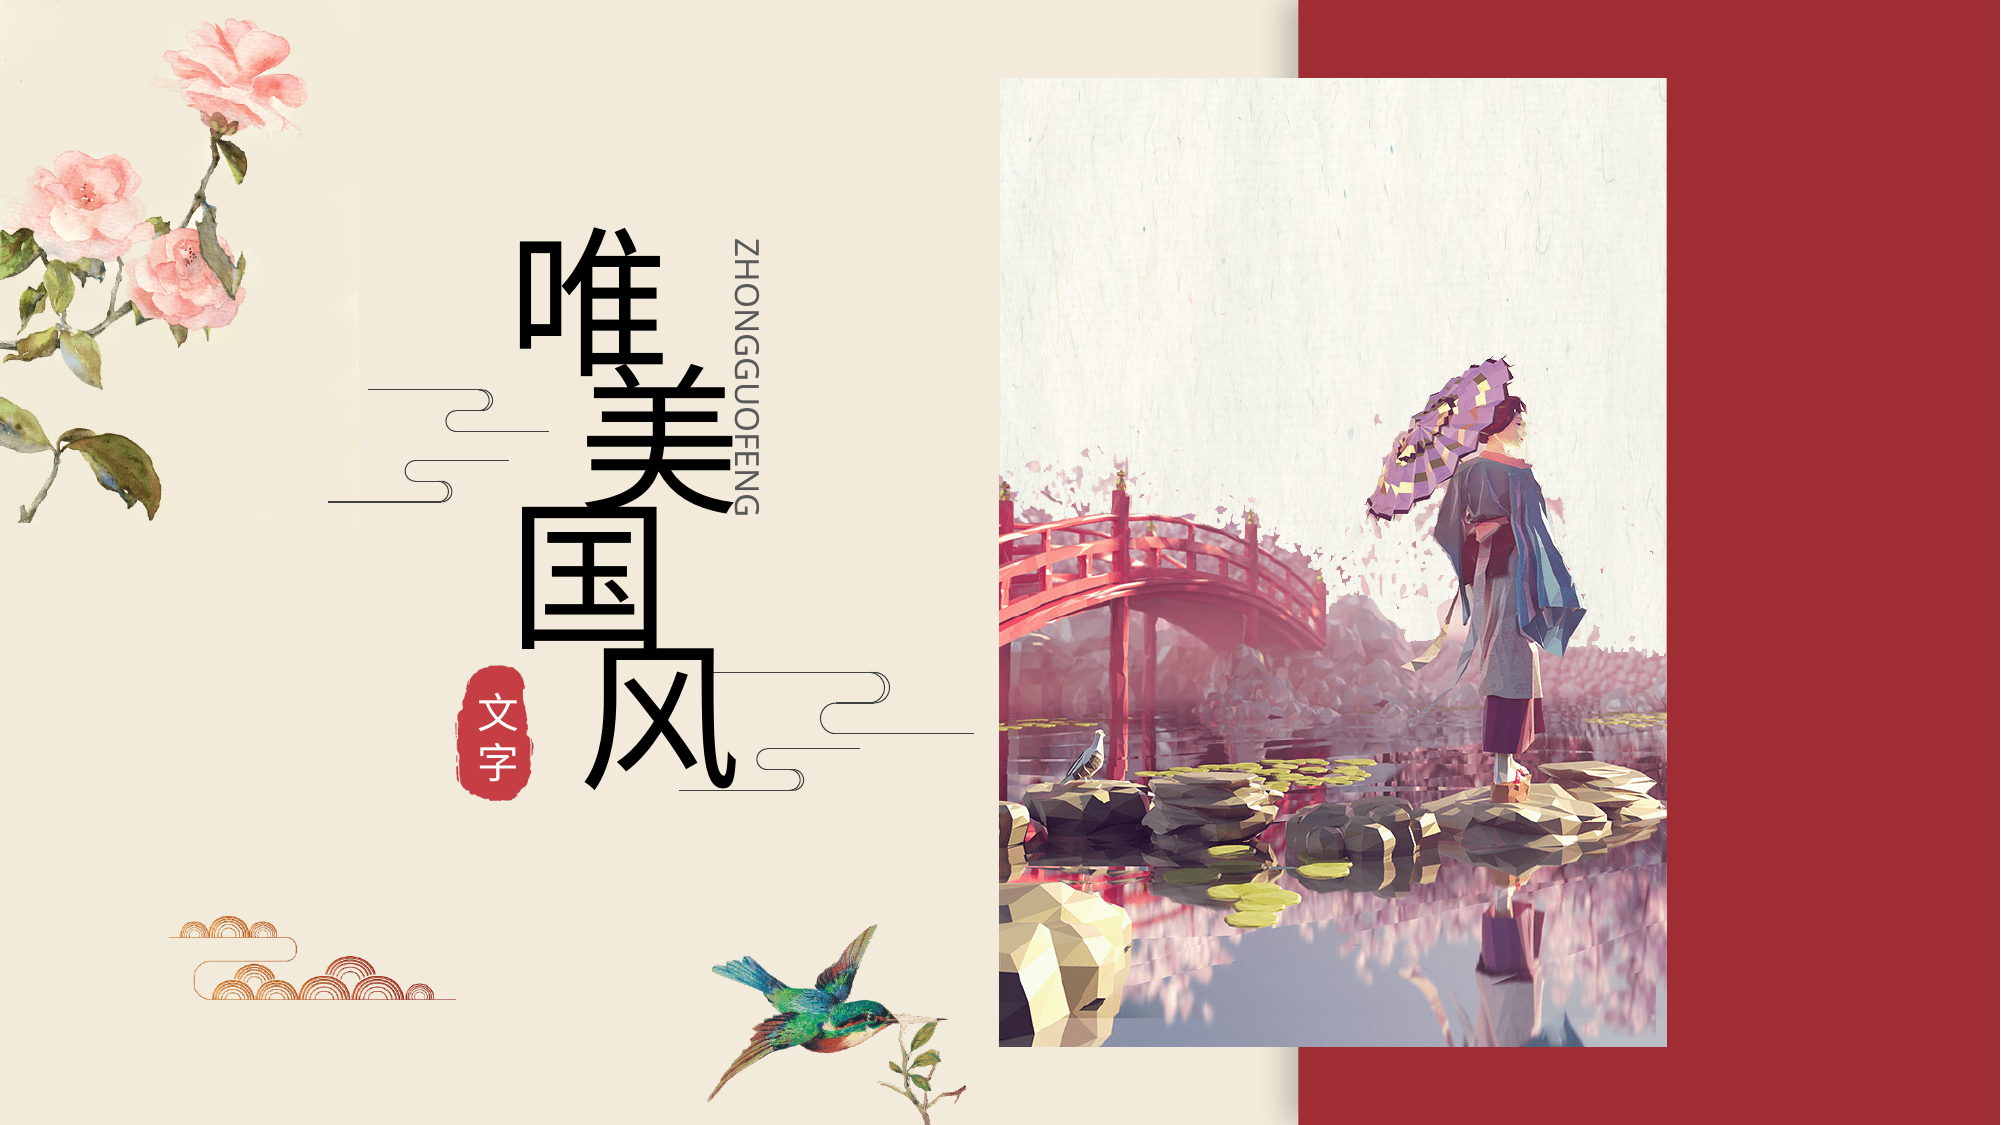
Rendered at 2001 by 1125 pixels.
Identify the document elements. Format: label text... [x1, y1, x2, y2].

picture [0, 0, 359, 523]
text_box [999, 0, 2000, 1125]
text_box 风 [563, 607, 694, 818]
text_box 唯 [494, 193, 624, 404]
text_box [679, 672, 974, 791]
picture [707, 924, 972, 1125]
picture [152, 629, 611, 1119]
text_box 国 [494, 466, 624, 629]
text_box ZHONGGUOFENG [704, 223, 776, 672]
text_box 美 [564, 331, 694, 542]
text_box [327, 389, 550, 502]
